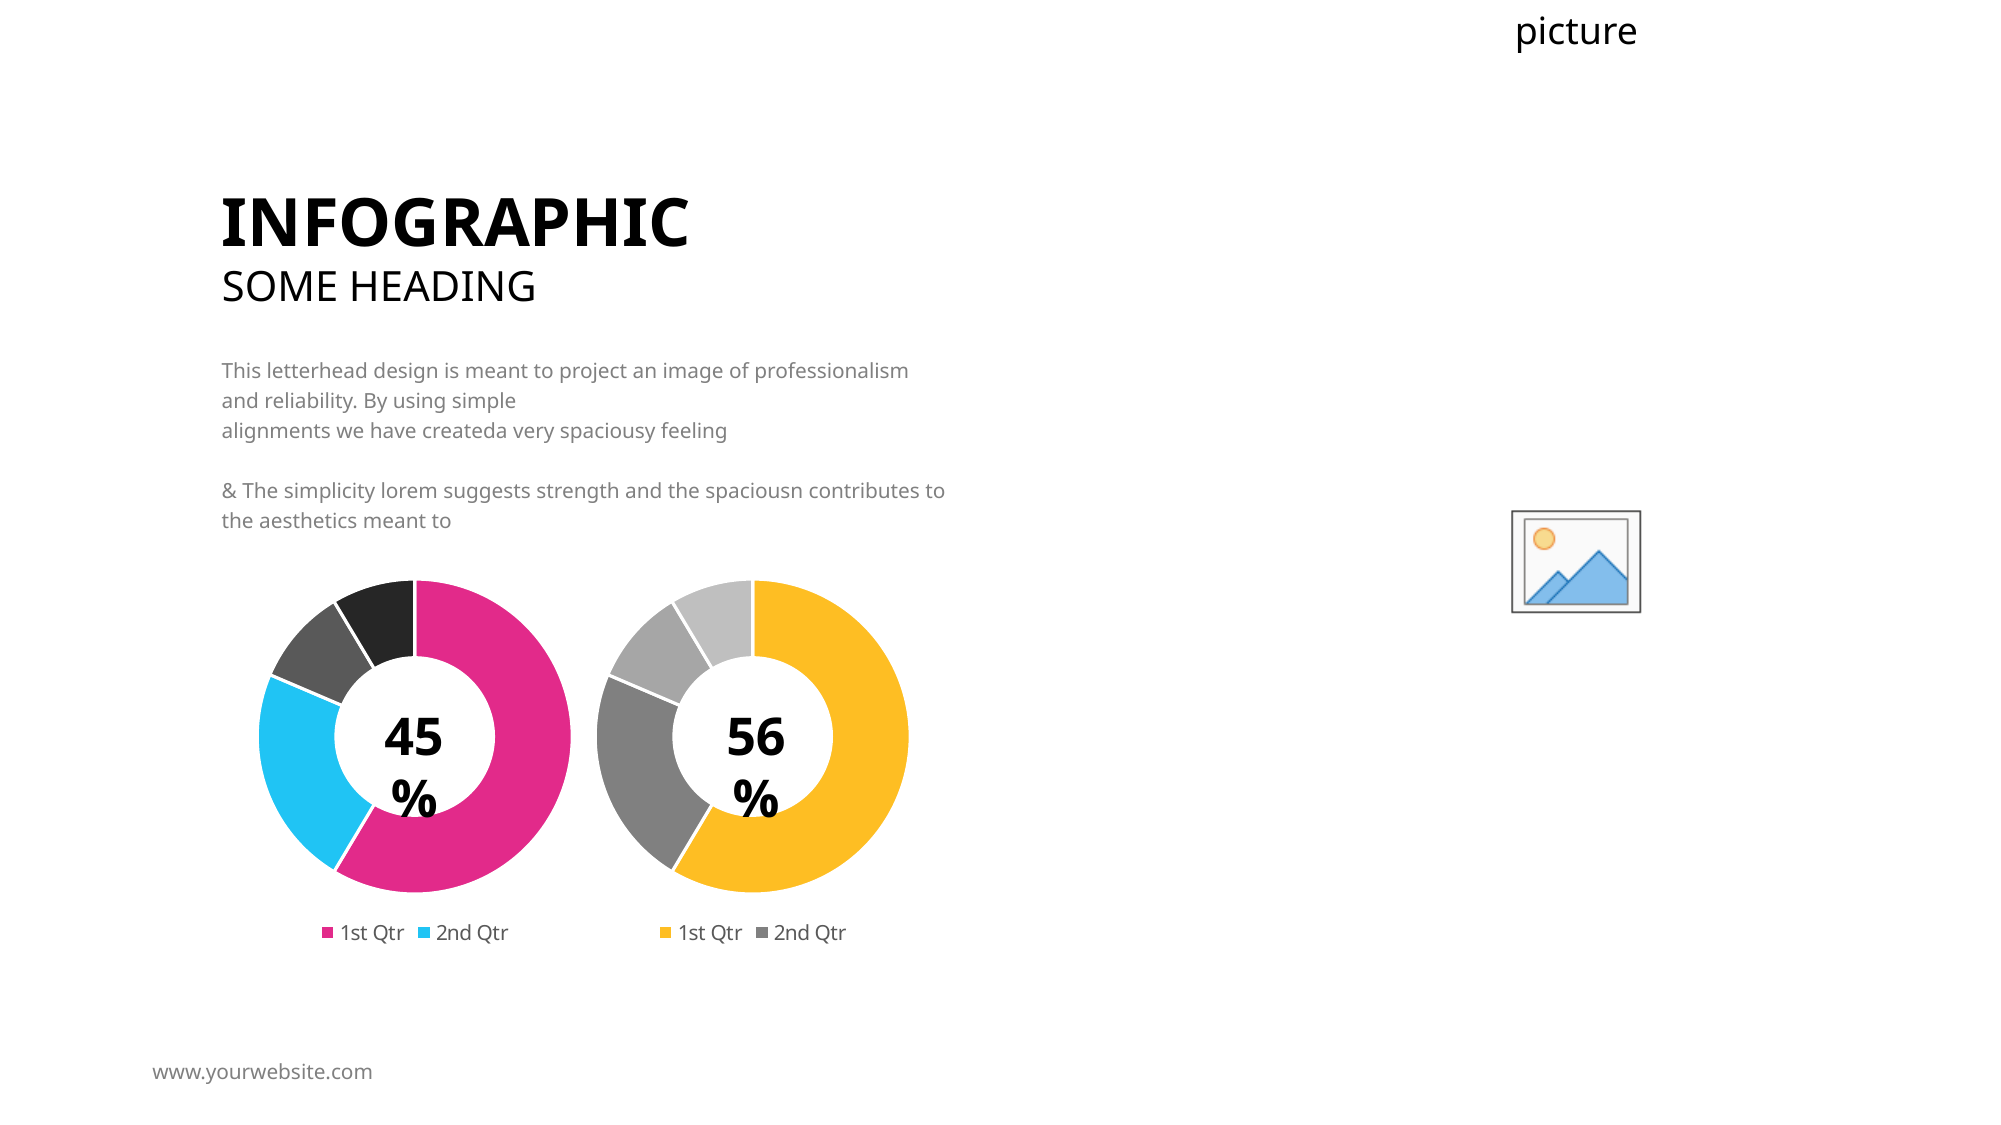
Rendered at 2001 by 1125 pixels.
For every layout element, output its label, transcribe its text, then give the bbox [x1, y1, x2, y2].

picture [1153, 0, 2000, 1125]
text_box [207, 172, 946, 547]
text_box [221, 571, 946, 953]
footer www.yourwebsite.com [137, 1042, 415, 1103]
